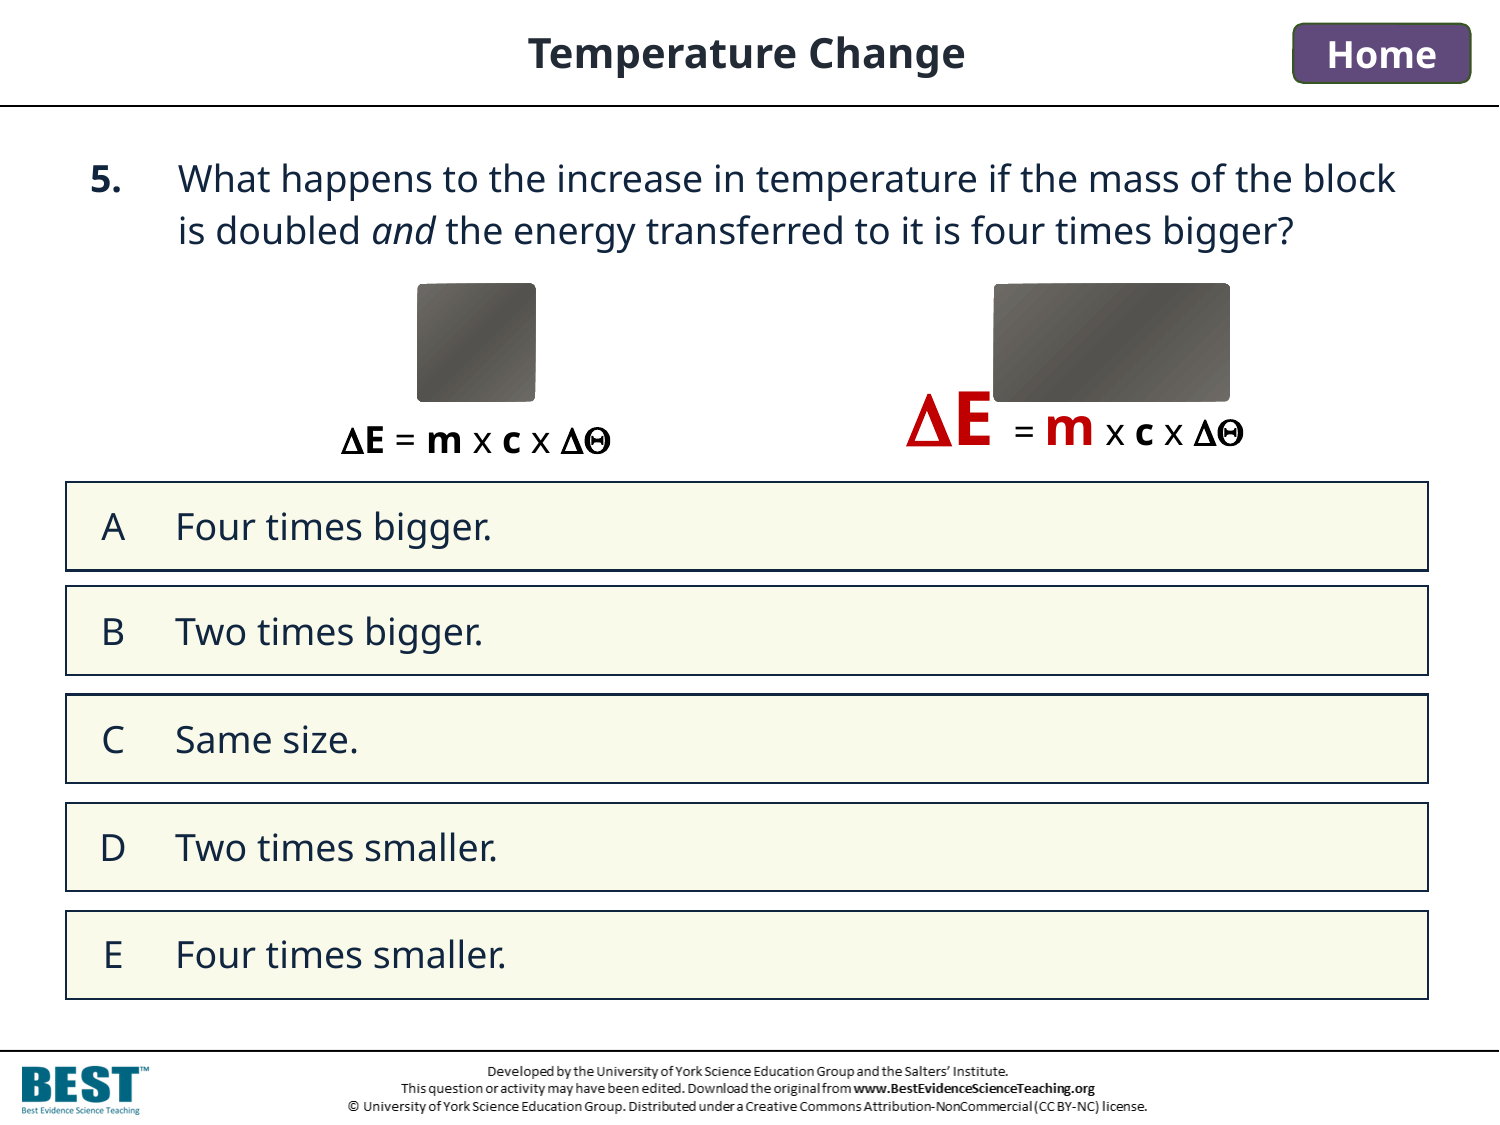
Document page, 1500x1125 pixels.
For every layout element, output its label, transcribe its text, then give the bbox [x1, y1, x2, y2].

text_box Home [1292, 22, 1472, 84]
picture [0, 105, 1500, 1125]
text_box Temperature Change [23, 4, 1471, 99]
